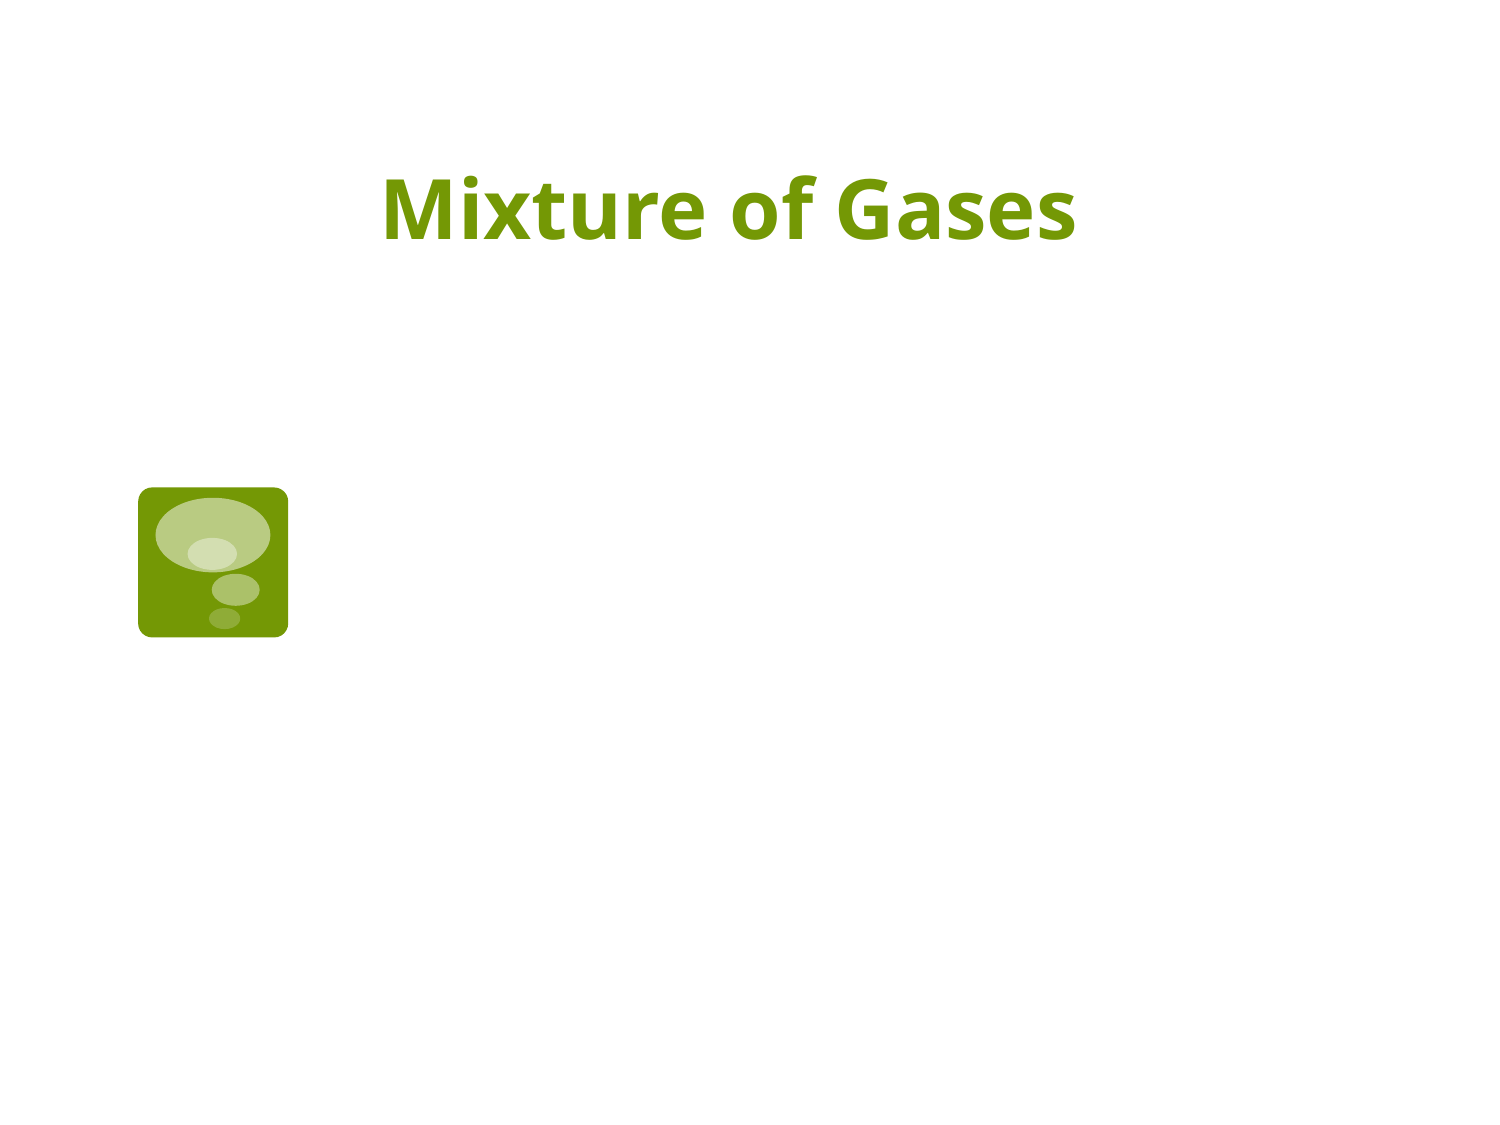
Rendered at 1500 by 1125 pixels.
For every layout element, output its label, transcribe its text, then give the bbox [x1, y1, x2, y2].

title Mixture of Gases [323, 76, 1135, 264]
